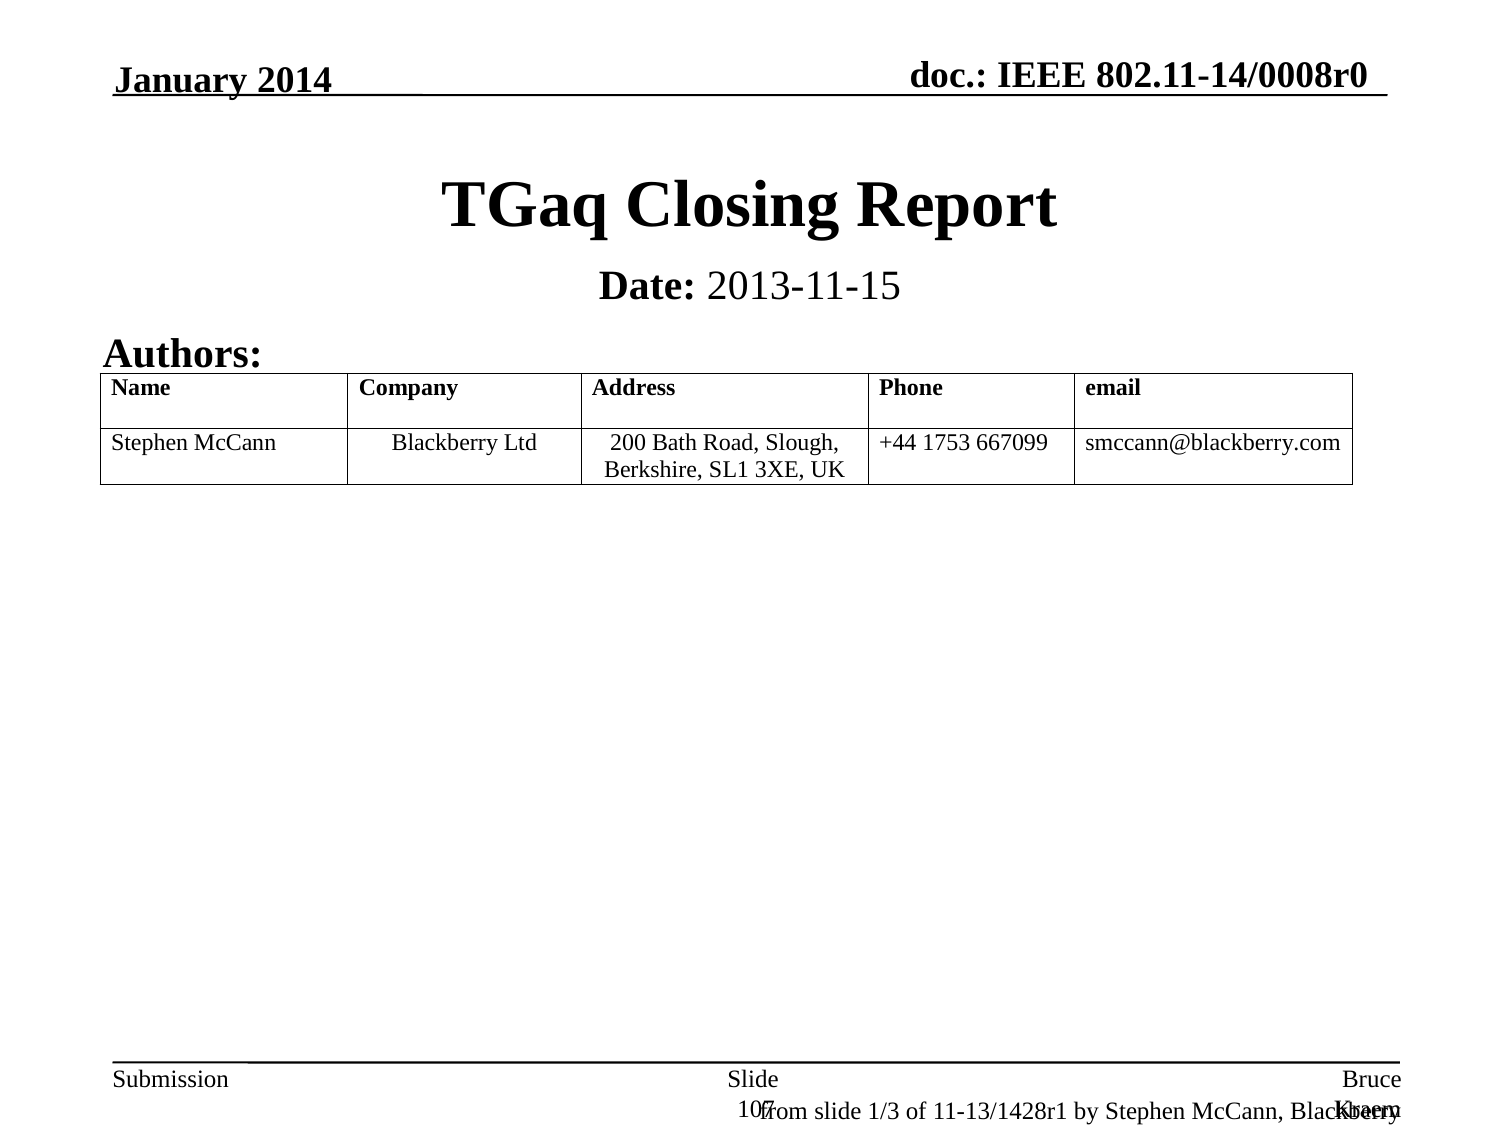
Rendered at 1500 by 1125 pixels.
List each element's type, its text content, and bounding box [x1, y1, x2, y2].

text_box Authors: [87, 318, 325, 371]
text_box from slide 1/3 of 11-13/1428r1 by Stephen McCann, Blackberry [343, 1087, 1417, 1125]
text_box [85, 372, 1365, 736]
list Date: 2013-11-15 [112, 249, 1388, 313]
title TGaq Closing Report [112, 112, 1388, 249]
slide_number Slide 107 [712, 1062, 800, 1087]
footer Bruce Kraemer, Marvell [1325, 1062, 1402, 1087]
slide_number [114, 54, 374, 100]
